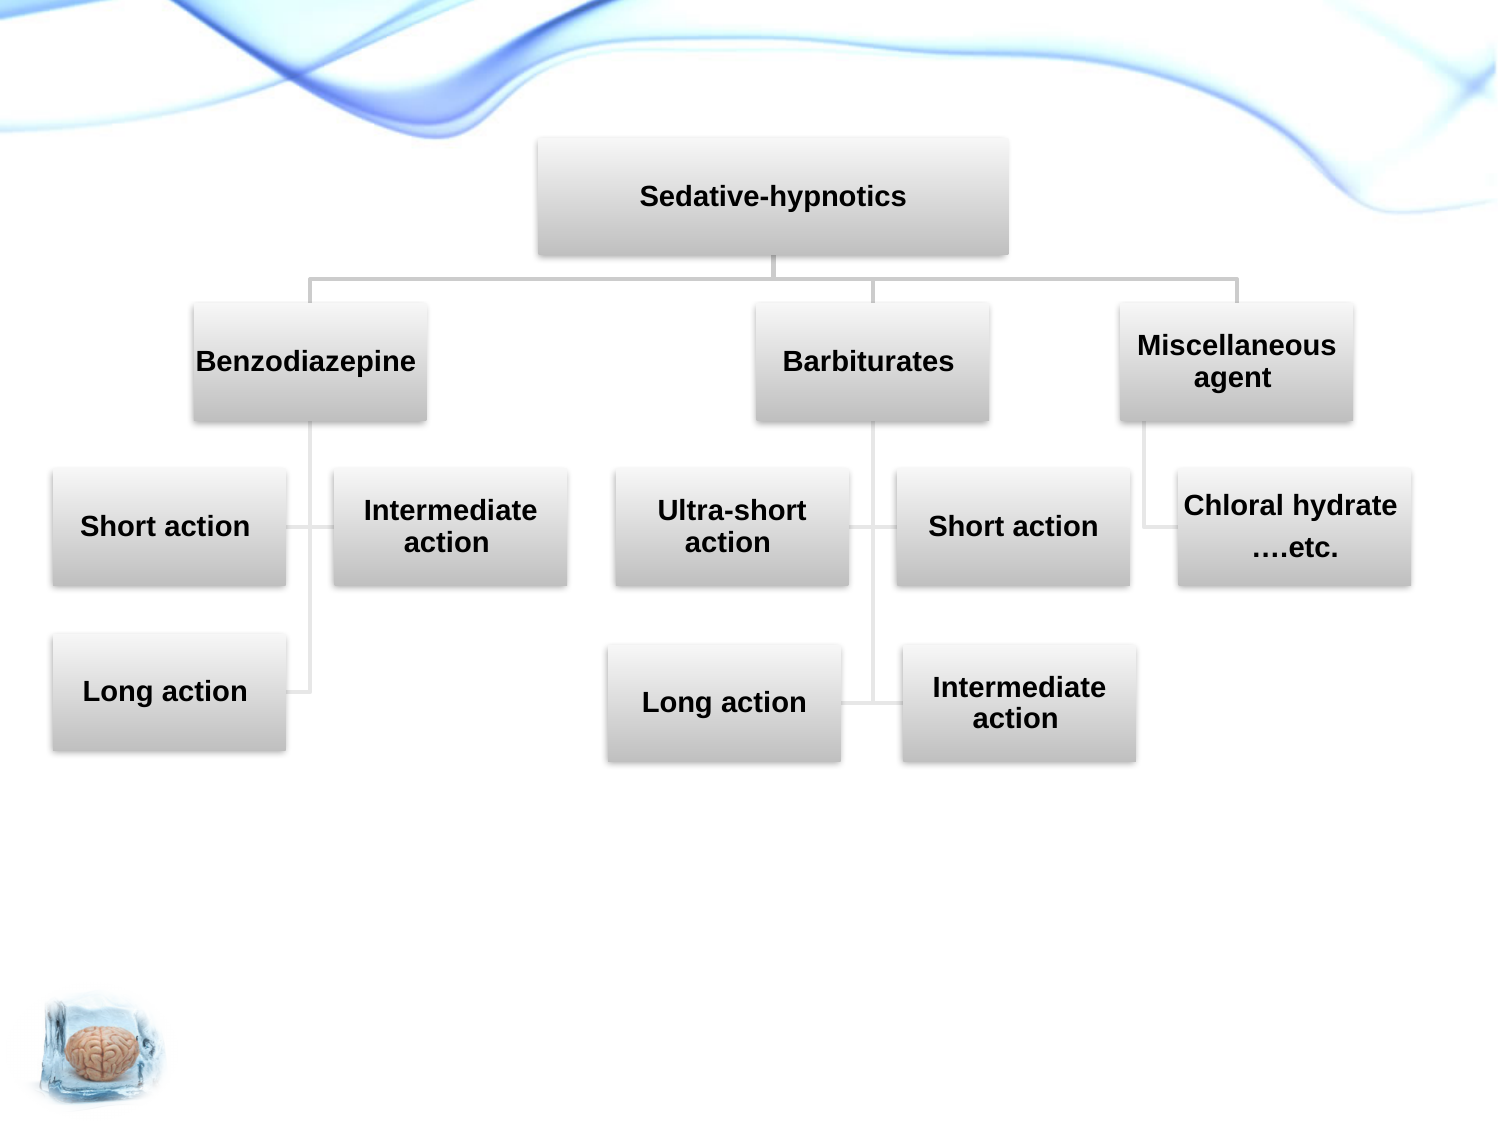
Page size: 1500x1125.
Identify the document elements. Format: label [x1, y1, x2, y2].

picture [0, 0, 1500, 1125]
text_box [52, 54, 1412, 1000]
